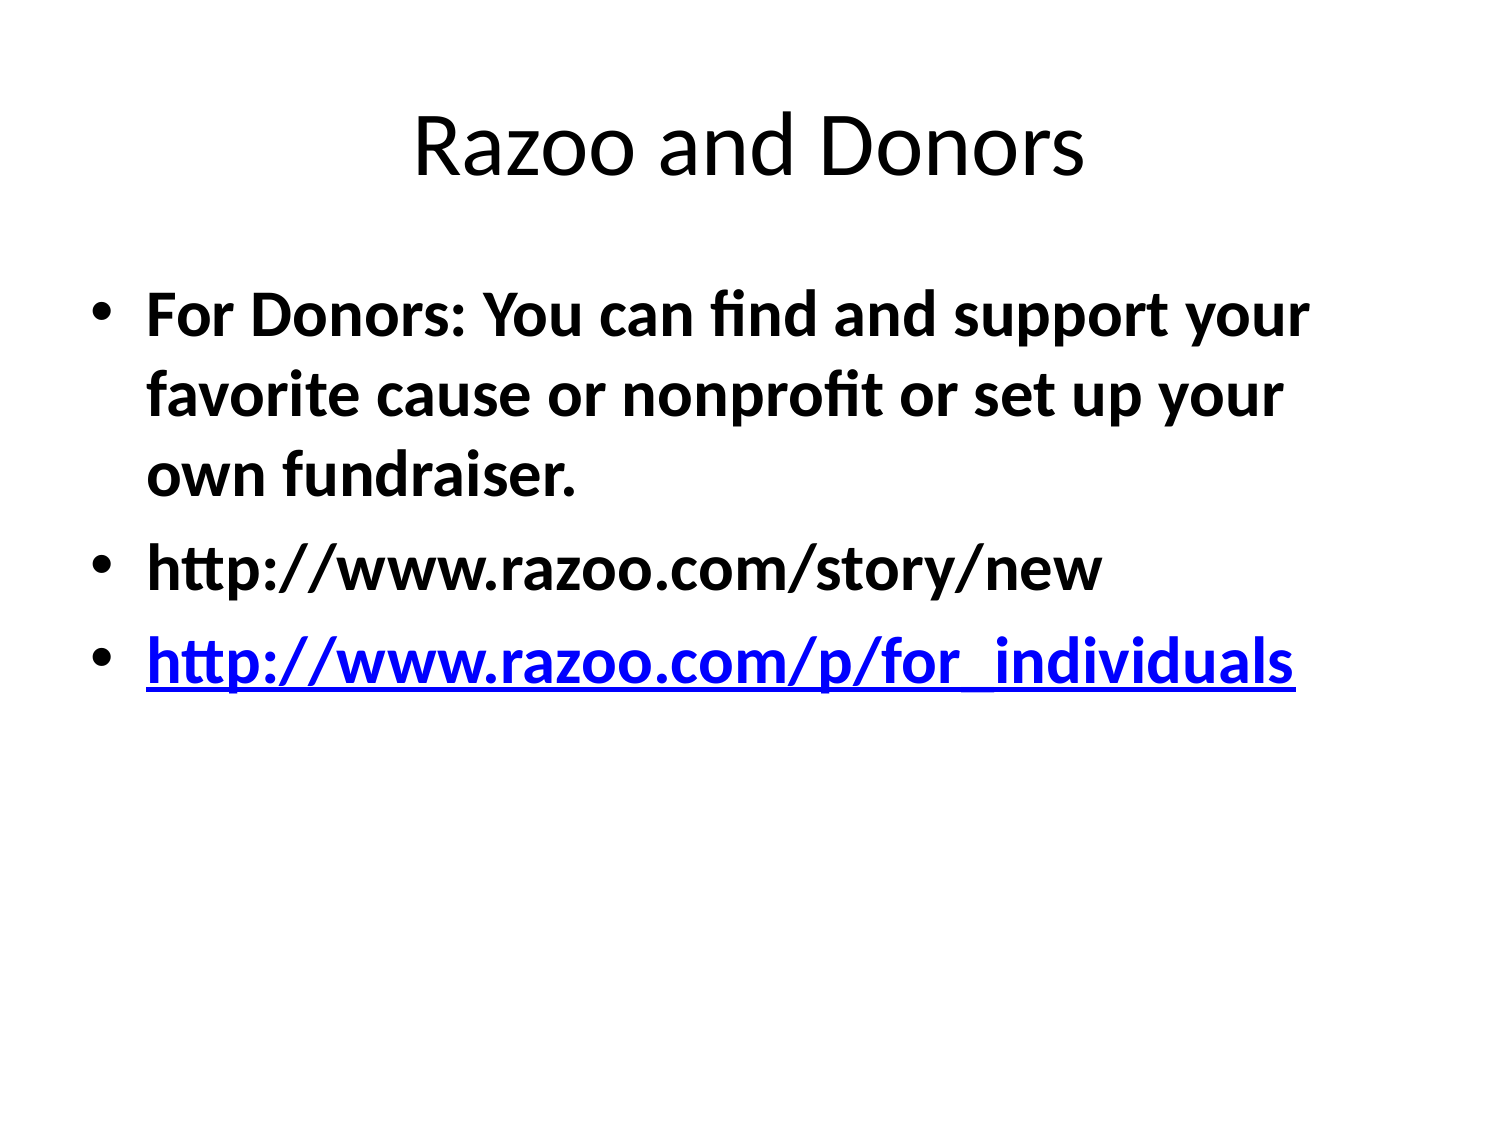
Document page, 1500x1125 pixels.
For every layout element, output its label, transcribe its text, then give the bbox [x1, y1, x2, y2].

title Razoo and Donors [75, 45, 1425, 233]
list For Donors: You can find and support your favorite cause or nonprofit or set up your own fundraiser. http://www.razoo.com/story/new http://www.razoo.com/p/for_individuals [75, 262, 1425, 1005]
